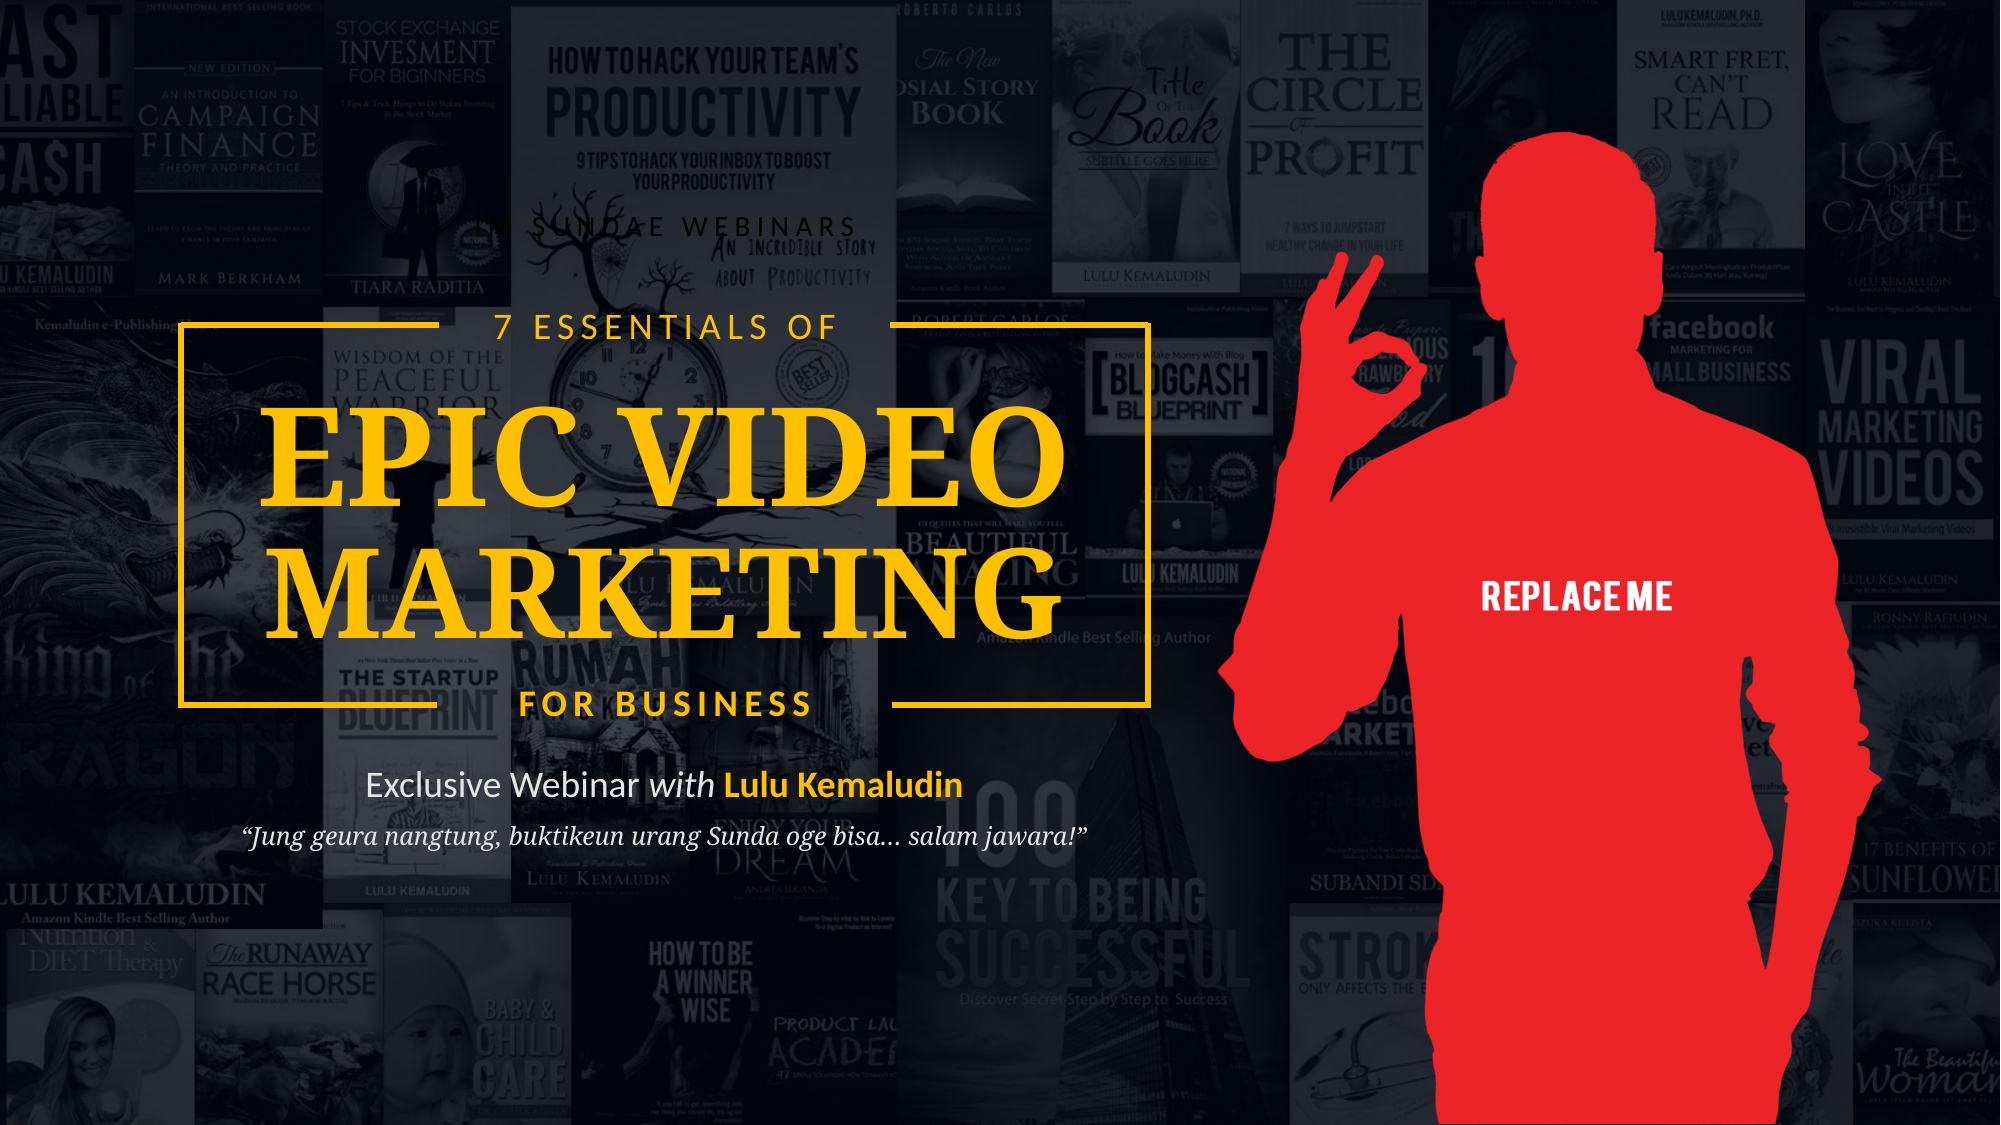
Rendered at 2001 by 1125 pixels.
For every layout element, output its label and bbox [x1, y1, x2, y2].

text_box [178, 323, 1151, 706]
picture [0, 0, 2000, 1125]
